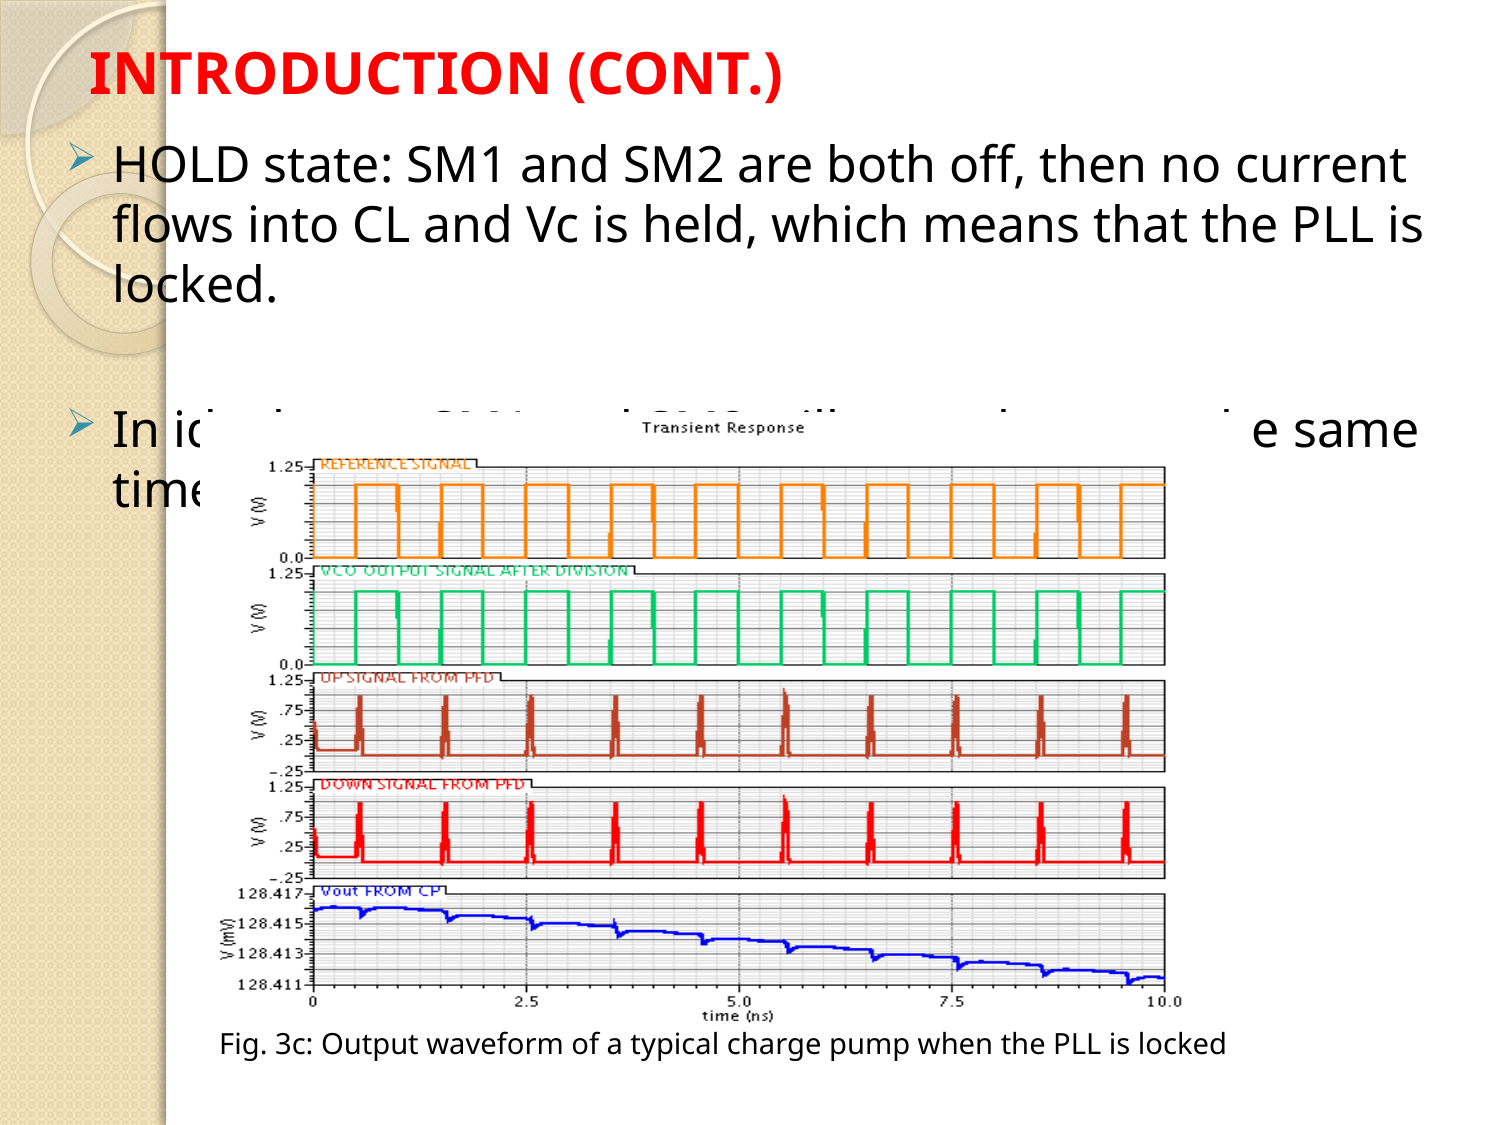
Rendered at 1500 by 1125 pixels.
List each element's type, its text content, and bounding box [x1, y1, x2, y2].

list HOLD state: SM1 and SM2 are both off, then no current flows into CL and Vc is held, which means that the PLL is locked. In ideal case, SM1 and SM2 will never be on at the same time. [37, 125, 1466, 1038]
text_box Fig. 3c: Output waveform of a typical charge pump when the PLL is locked [187, 1017, 1250, 1098]
text_box INTRODUCTION (CONT.) [74, 24, 1425, 118]
picture [199, 412, 1251, 1038]
